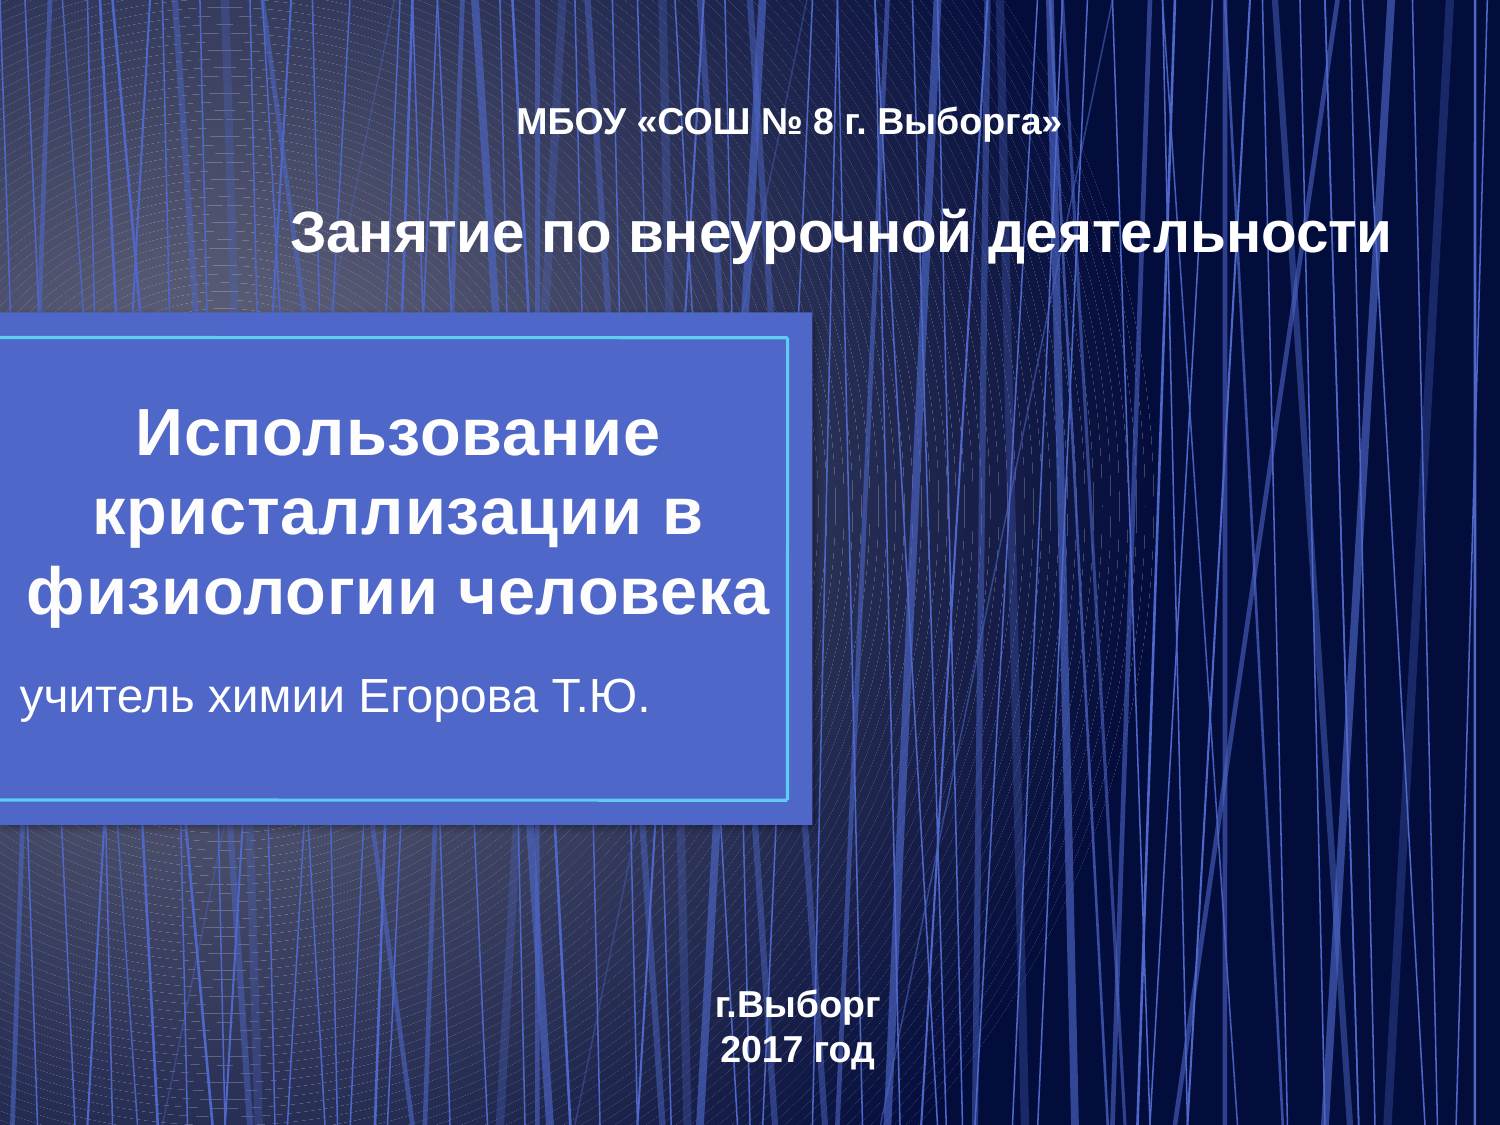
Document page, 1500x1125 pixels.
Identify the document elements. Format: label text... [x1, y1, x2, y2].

text_box г.Выборг 2017 год [699, 972, 896, 1078]
title Использование кристаллизации в физиологии человека [0, 361, 798, 636]
text_box МБОУ «СОШ № 8 г. Выборга» [501, 89, 1078, 150]
text_box Занятие по внеурочной деятельности [275, 186, 1408, 272]
subtitle учитель химии Егорова Т.Ю. [4, 645, 832, 811]
